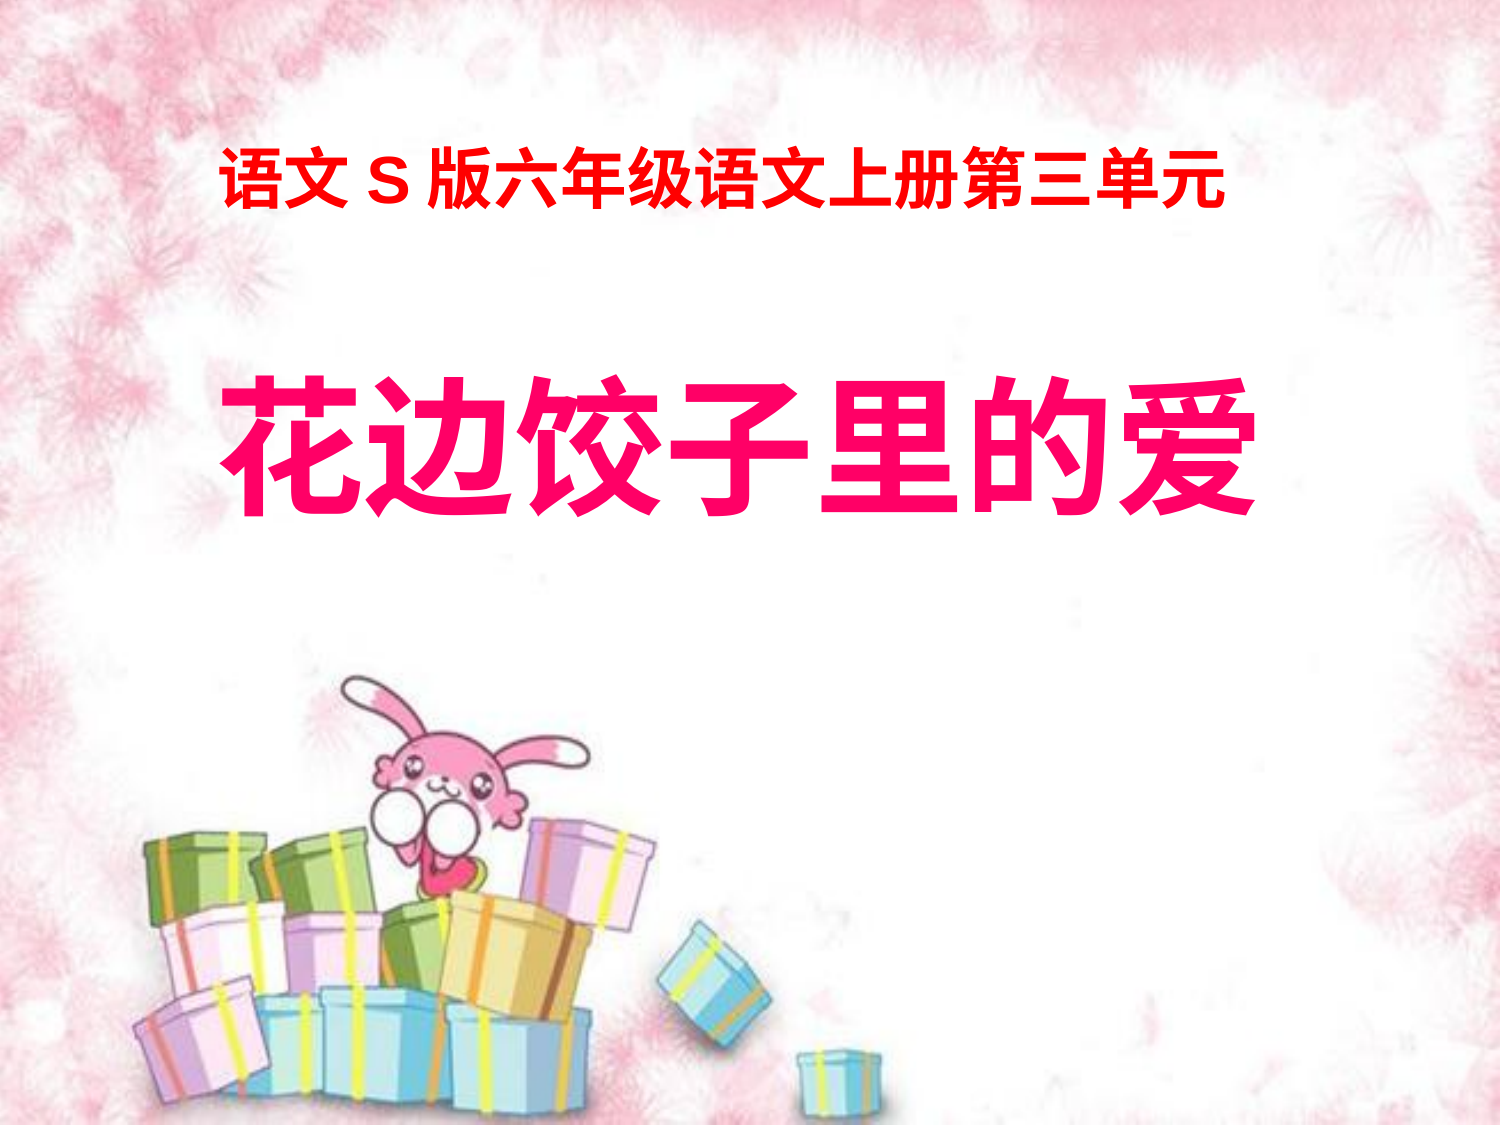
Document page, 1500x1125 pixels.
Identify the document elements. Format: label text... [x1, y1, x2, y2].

text_box 语文S版六年级语文上册第三单元 [202, 129, 1243, 224]
picture [0, 0, 1500, 1125]
title 花边饺子里的爱 [88, 349, 1392, 538]
